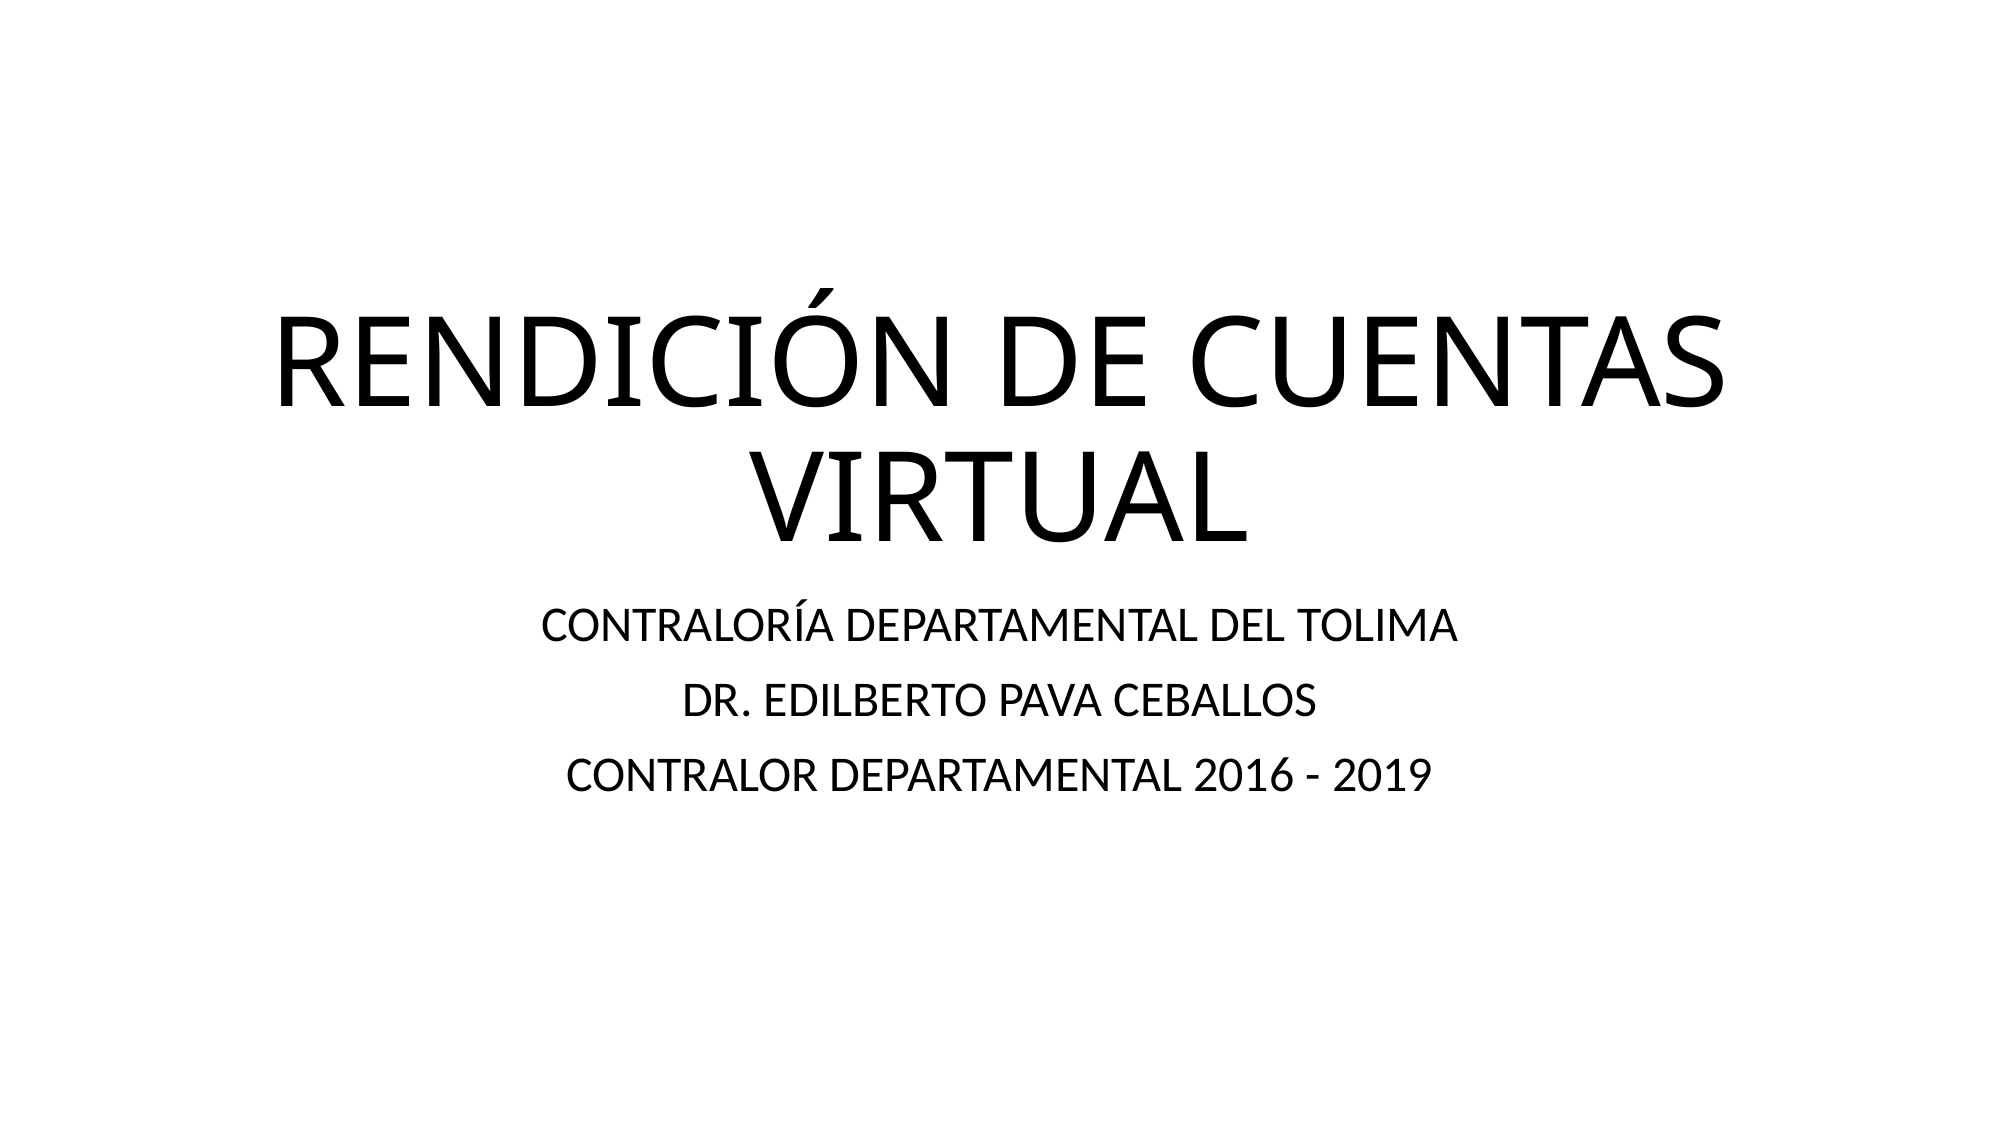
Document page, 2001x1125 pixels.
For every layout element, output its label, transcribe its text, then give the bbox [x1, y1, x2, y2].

title RENDICIÓN DE CUENTAS VIRTUAL [249, 184, 1750, 576]
subtitle CONTRALORÍA DEPARTAMENTAL DEL TOLIMA DR. EDILBERTO PAVA CEBALLOS CONTRALOR DEPARTAMENTAL 2016 - 2019 [249, 590, 1750, 863]
